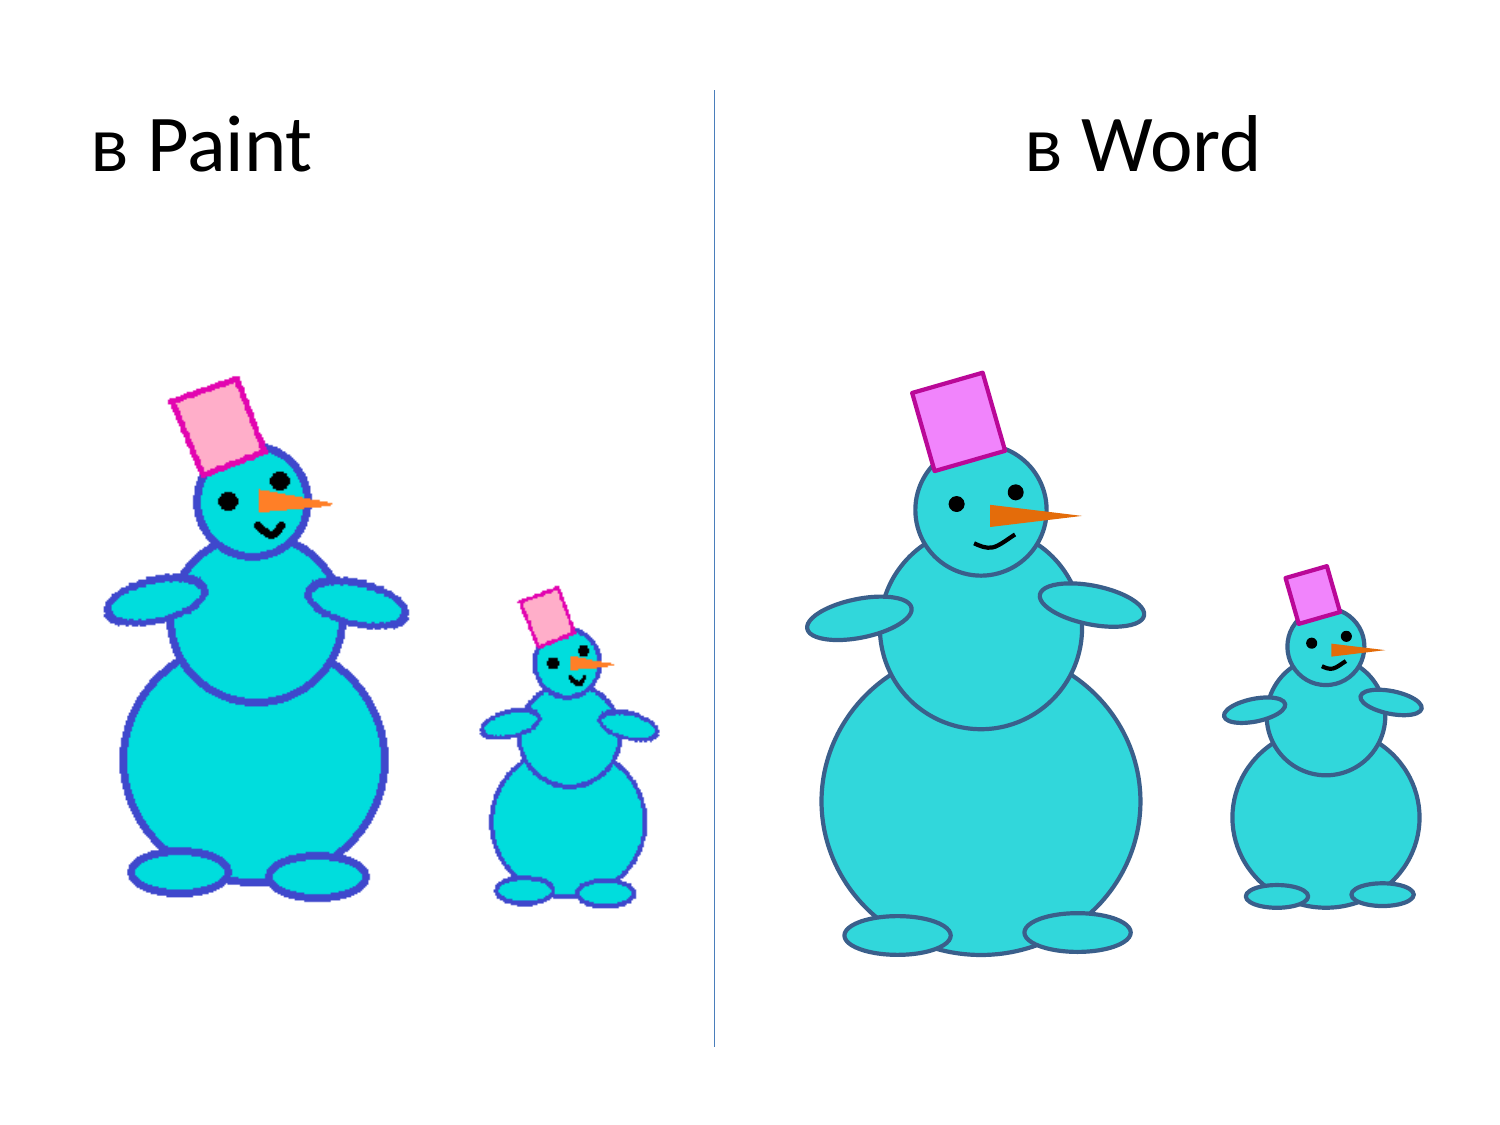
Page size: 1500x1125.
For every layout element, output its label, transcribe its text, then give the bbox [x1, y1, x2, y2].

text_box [1223, 570, 1423, 908]
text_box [806, 381, 1146, 956]
picture [7, 231, 702, 963]
title в Paint в Word [75, 45, 1425, 233]
